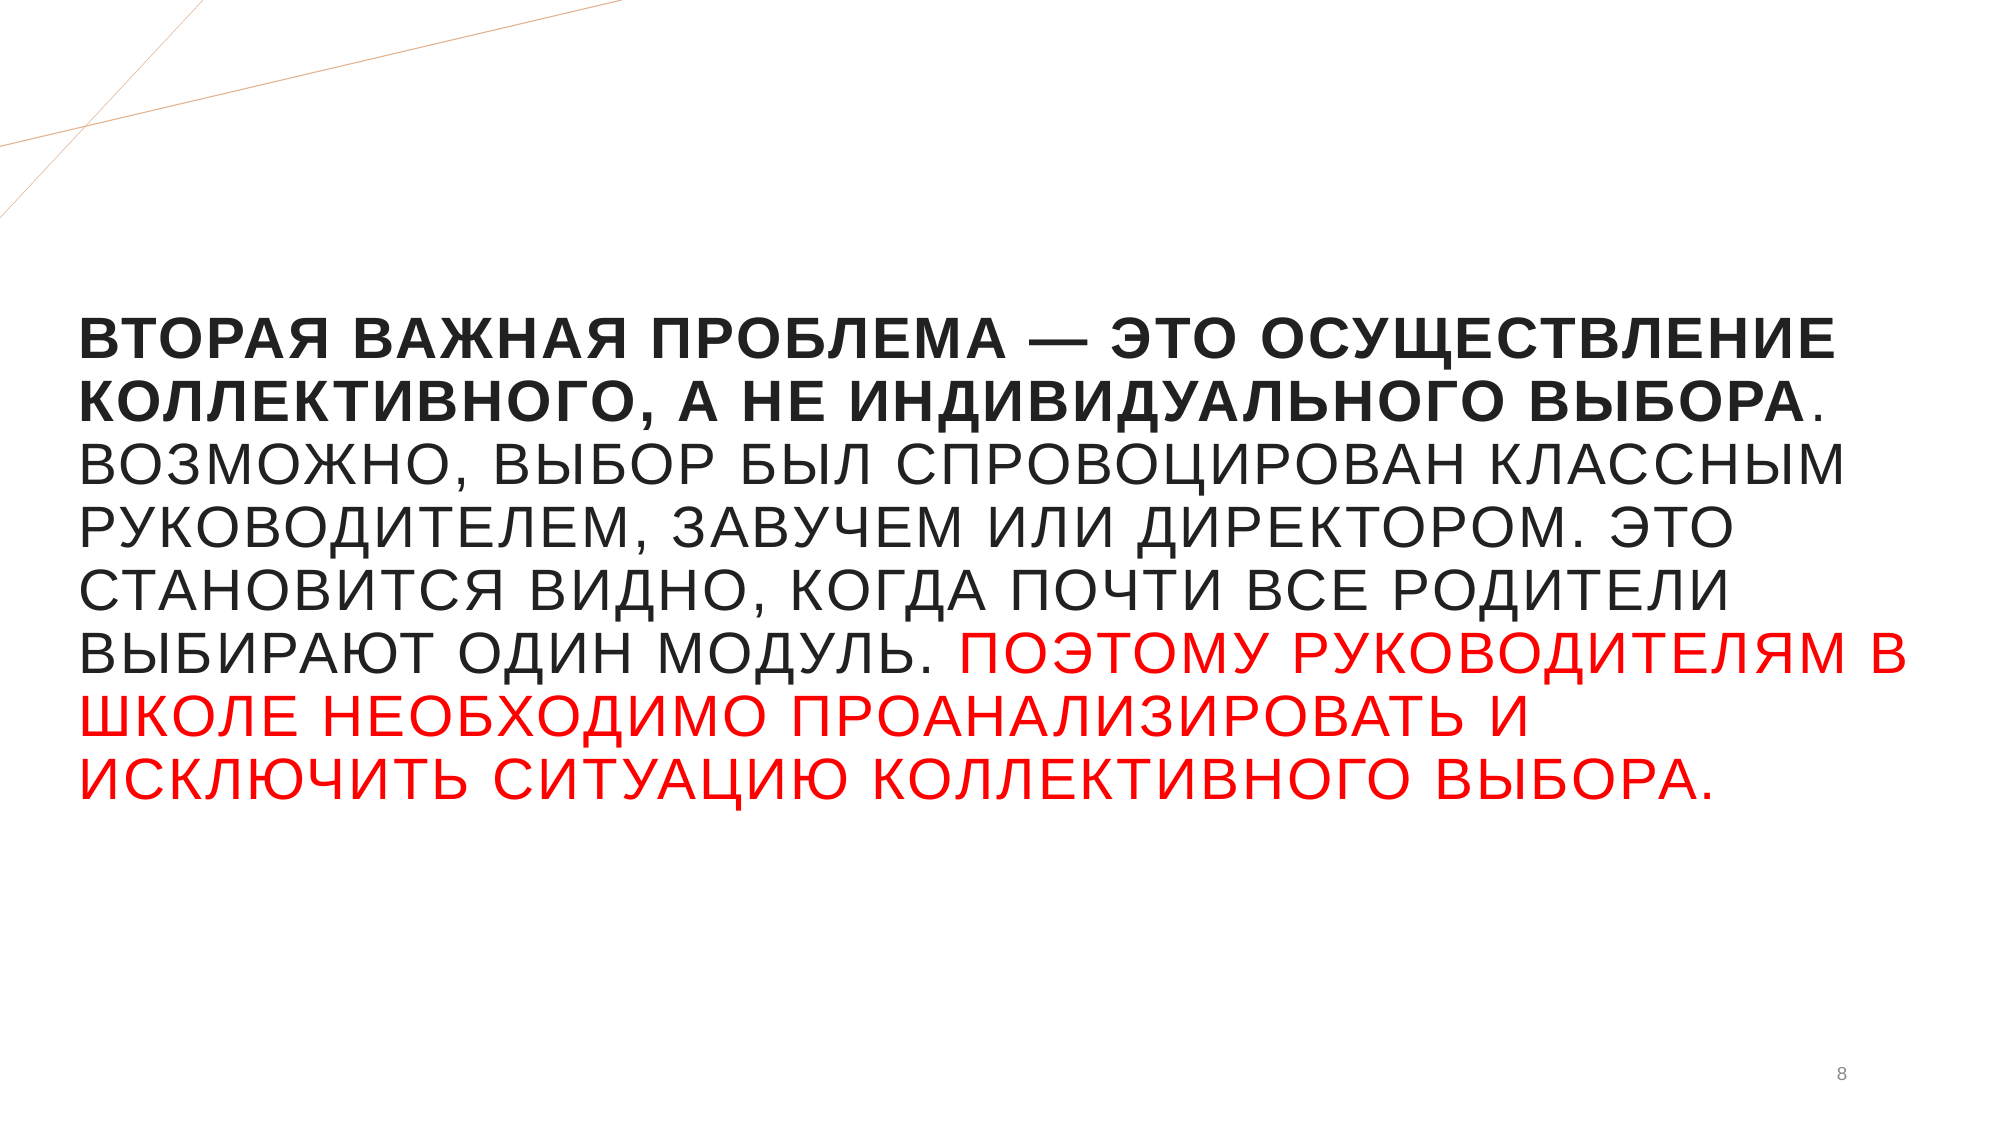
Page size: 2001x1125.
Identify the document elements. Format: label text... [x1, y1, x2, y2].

title Вторая важная проблема — это осуществление коллективного, а не индивидуального выбора. Возможно, выбор был спровоцирован классным руководителем, завучем или директором. Это становится видно, когда почти все родители выбирают один модуль. Поэтому руководителям в школе необходимо проанализировать и исключить ситуацию коллективного выбора. [63, 77, 1961, 1043]
slide_number 8 [1412, 1042, 1863, 1103]
